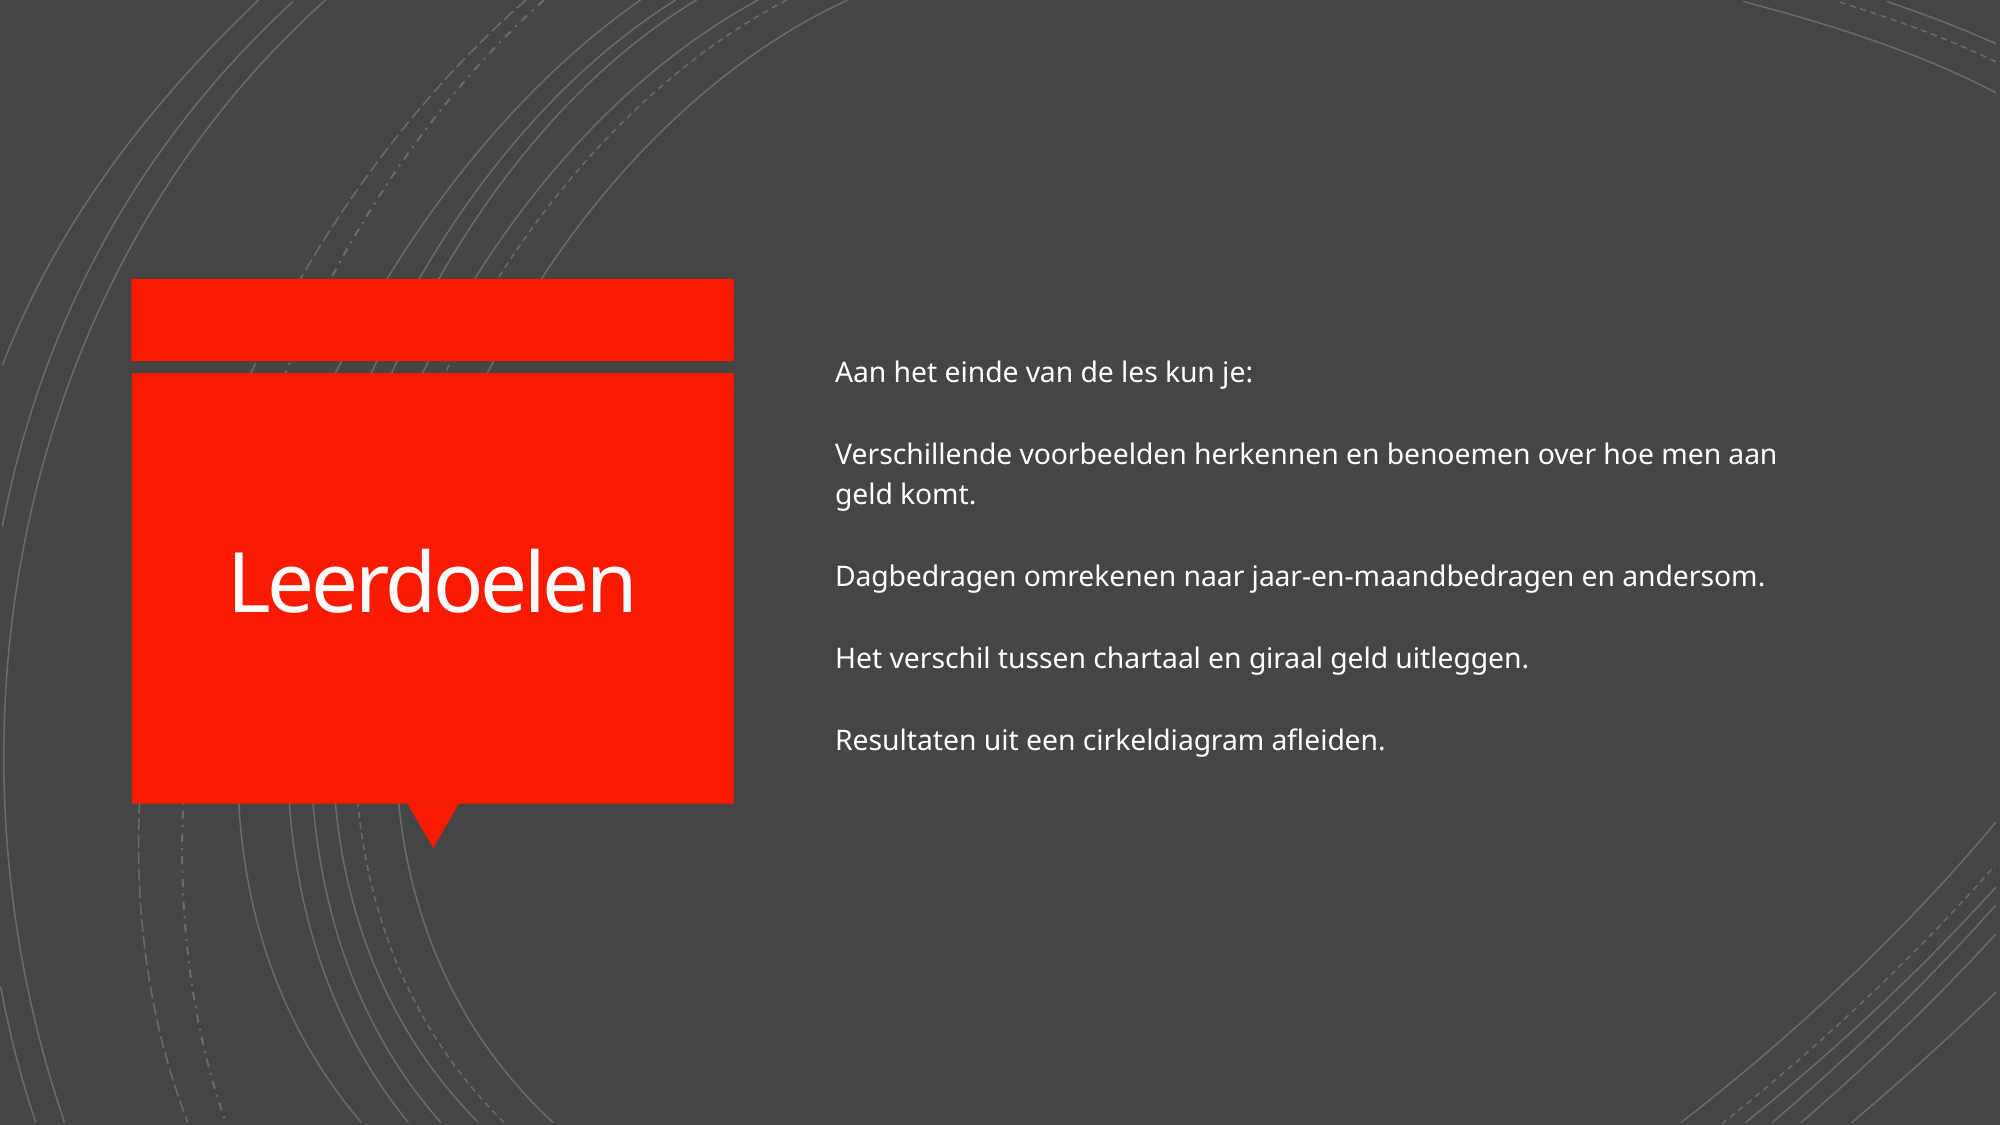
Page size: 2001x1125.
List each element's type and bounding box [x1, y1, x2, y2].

text_box [1996, 0, 2000, 1124]
text_box [131, 278, 735, 849]
text_box [0, 0, 1996, 1125]
